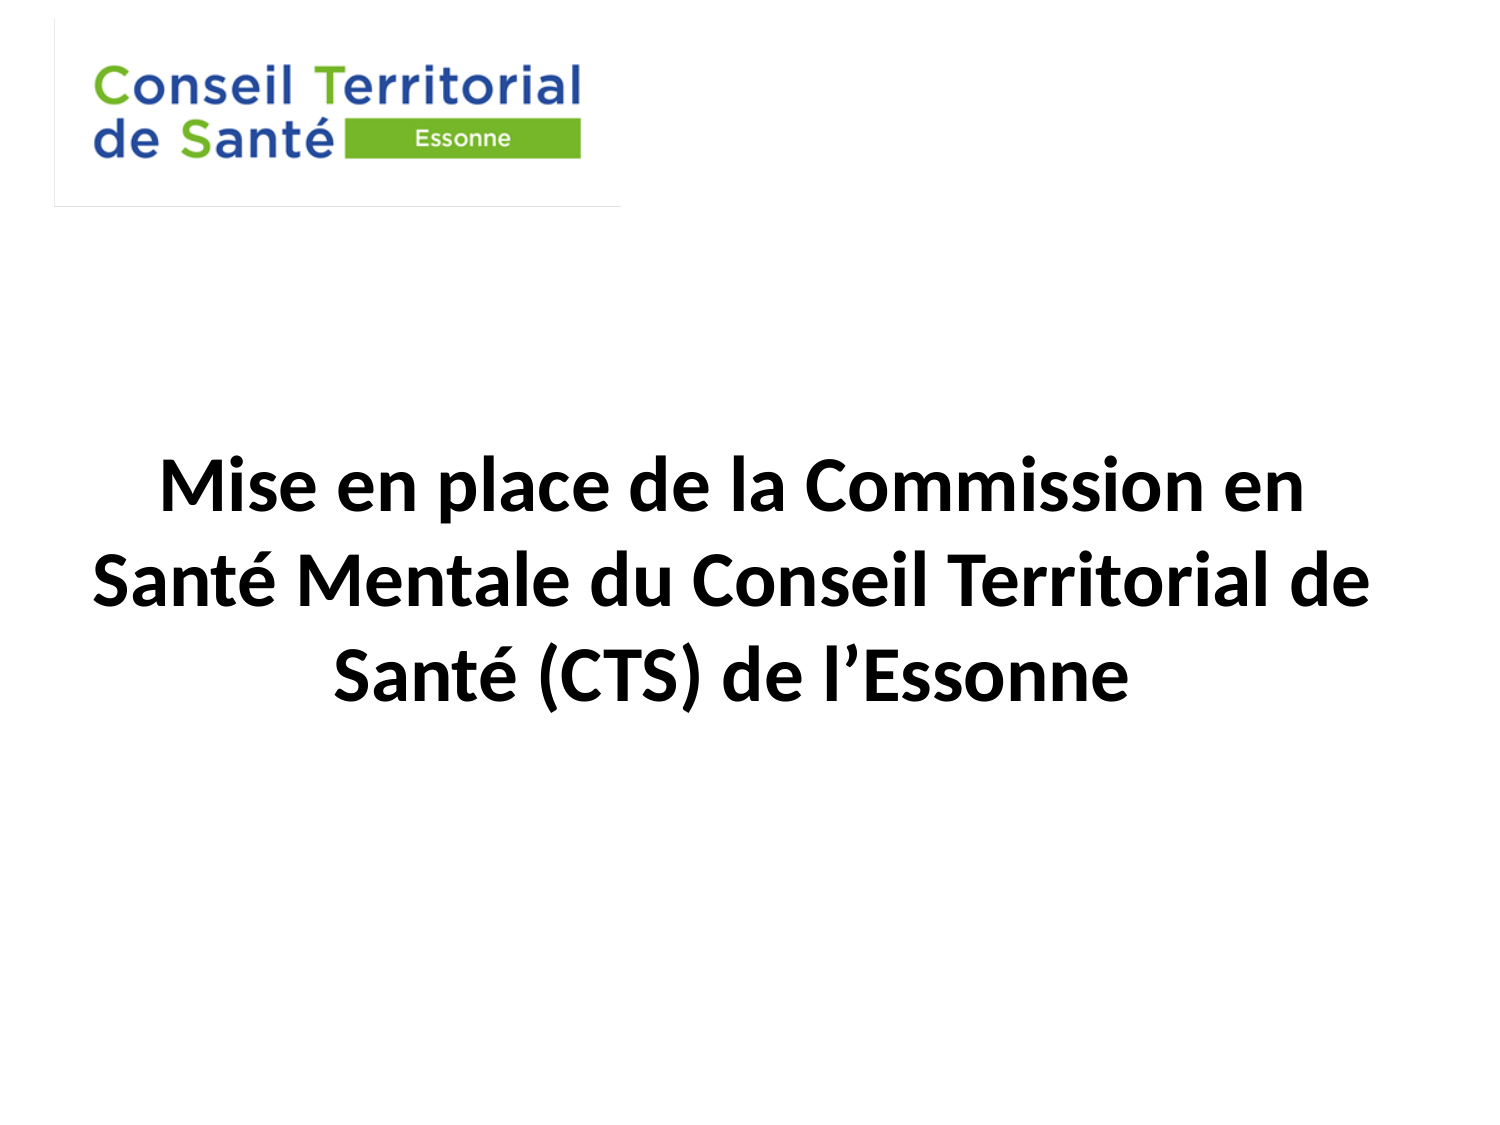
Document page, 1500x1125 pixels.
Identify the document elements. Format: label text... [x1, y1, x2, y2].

picture [53, 18, 621, 209]
title Mise en place de la Commission en Santé Mentale du Conseil Territorial de Santé (CTS) de l’Essonne [76, 349, 1390, 799]
